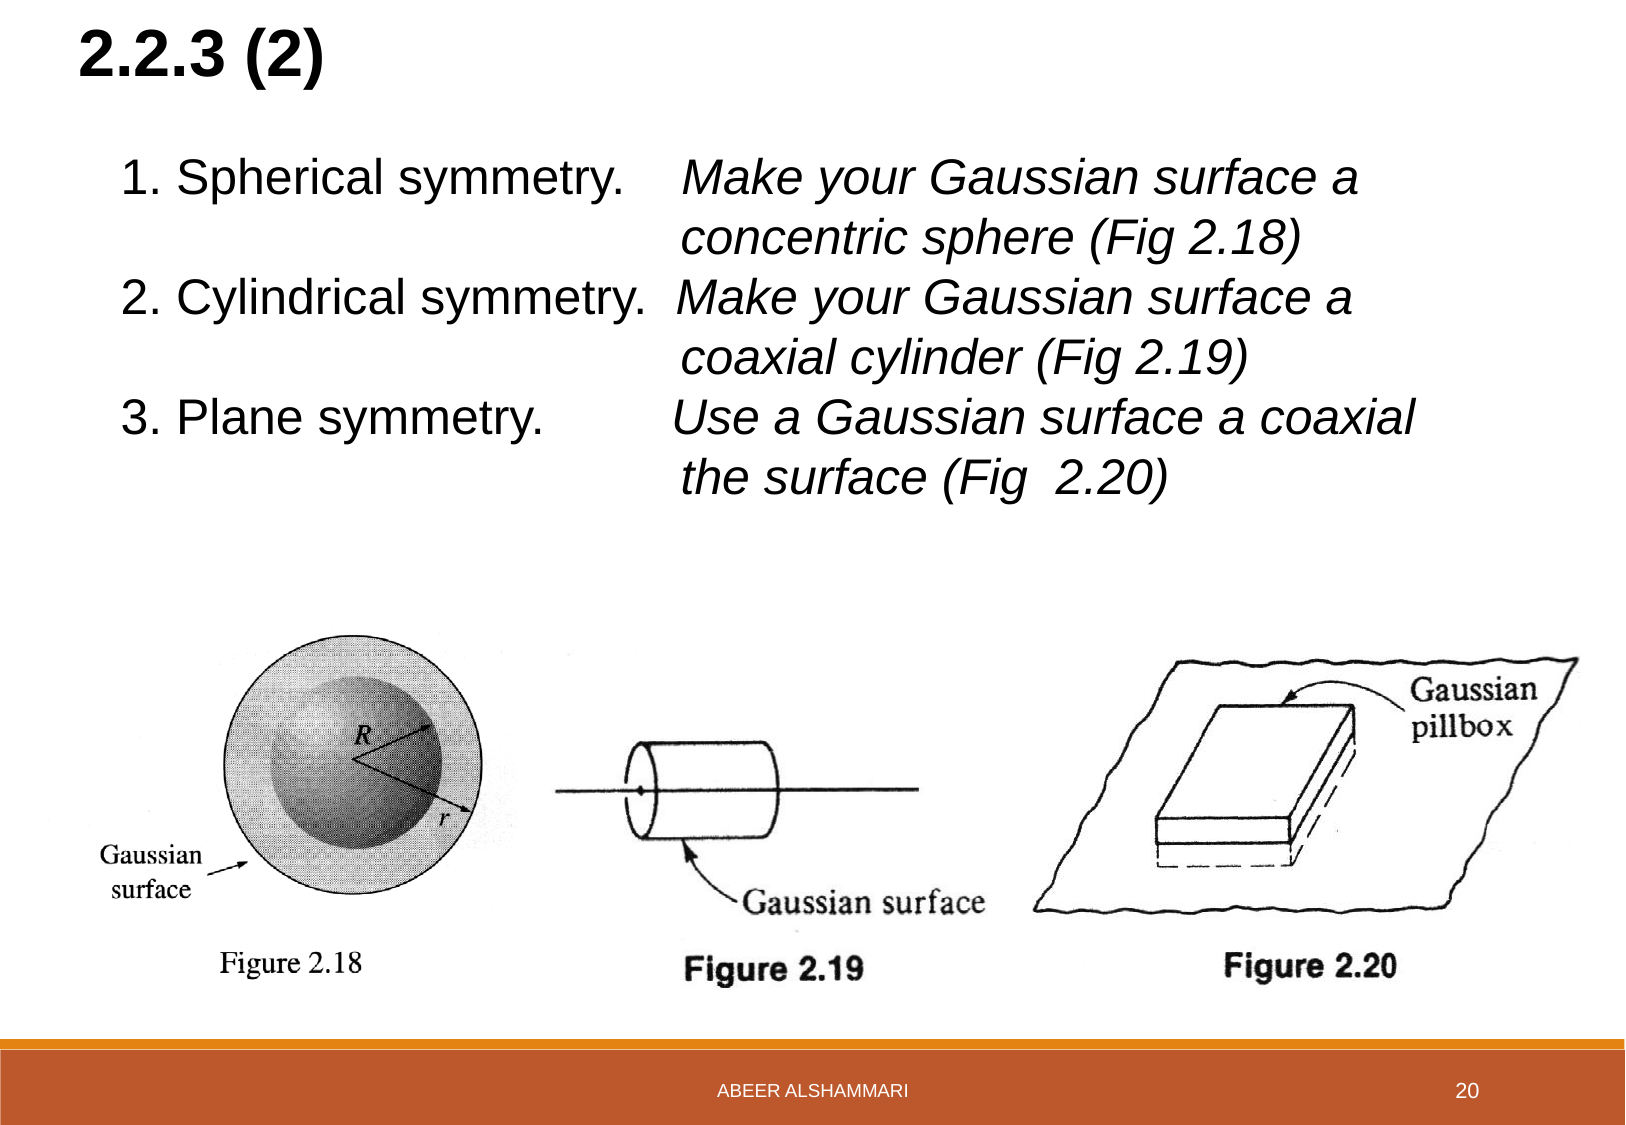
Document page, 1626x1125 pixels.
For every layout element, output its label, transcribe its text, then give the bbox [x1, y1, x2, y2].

text_box 1. Spherical symmetry. Make your Gaussian surface a concentric sphere (Fig 2.18) 2. Cylindrical symmetry. Make your Gaussian surface a coaxial cylinder (Fig 2.19) 3. Plane symmetry. Use a Gaussian surface a coaxial the surface (Fig 2.20) [105, 137, 1445, 513]
footer Abeer Alshammari [491, 1059, 1135, 1120]
picture [20, 597, 1581, 989]
text_box 2.2.3 (2) [63, 2, 342, 97]
slide_number 20 [1319, 1059, 1495, 1120]
